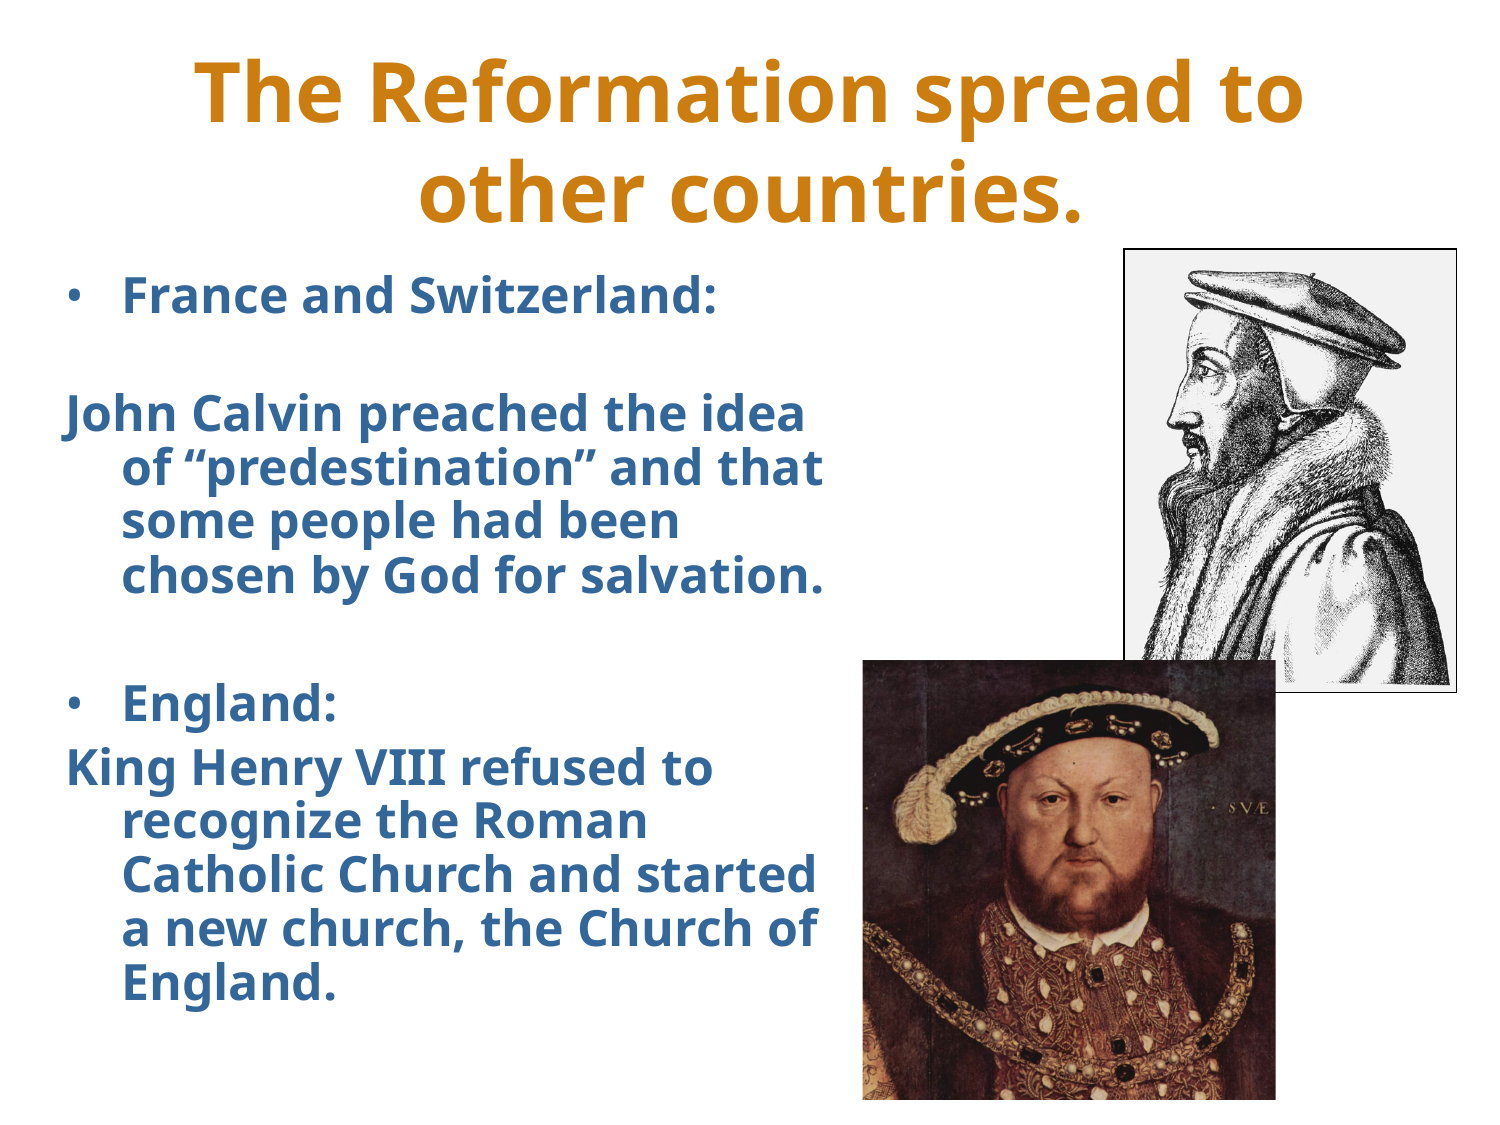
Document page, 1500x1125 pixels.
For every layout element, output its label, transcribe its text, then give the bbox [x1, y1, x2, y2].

title The Reformation spread to other countries. [75, 45, 1425, 233]
picture [862, 249, 1456, 1101]
list France and Switzerland: John Calvin preached the idea of “predestination” and that some people had been chosen by God for salvation. England: King Henry VIII refused to recognize the Roman Catholic Church and started a new church, the Church of England. [50, 262, 863, 1100]
